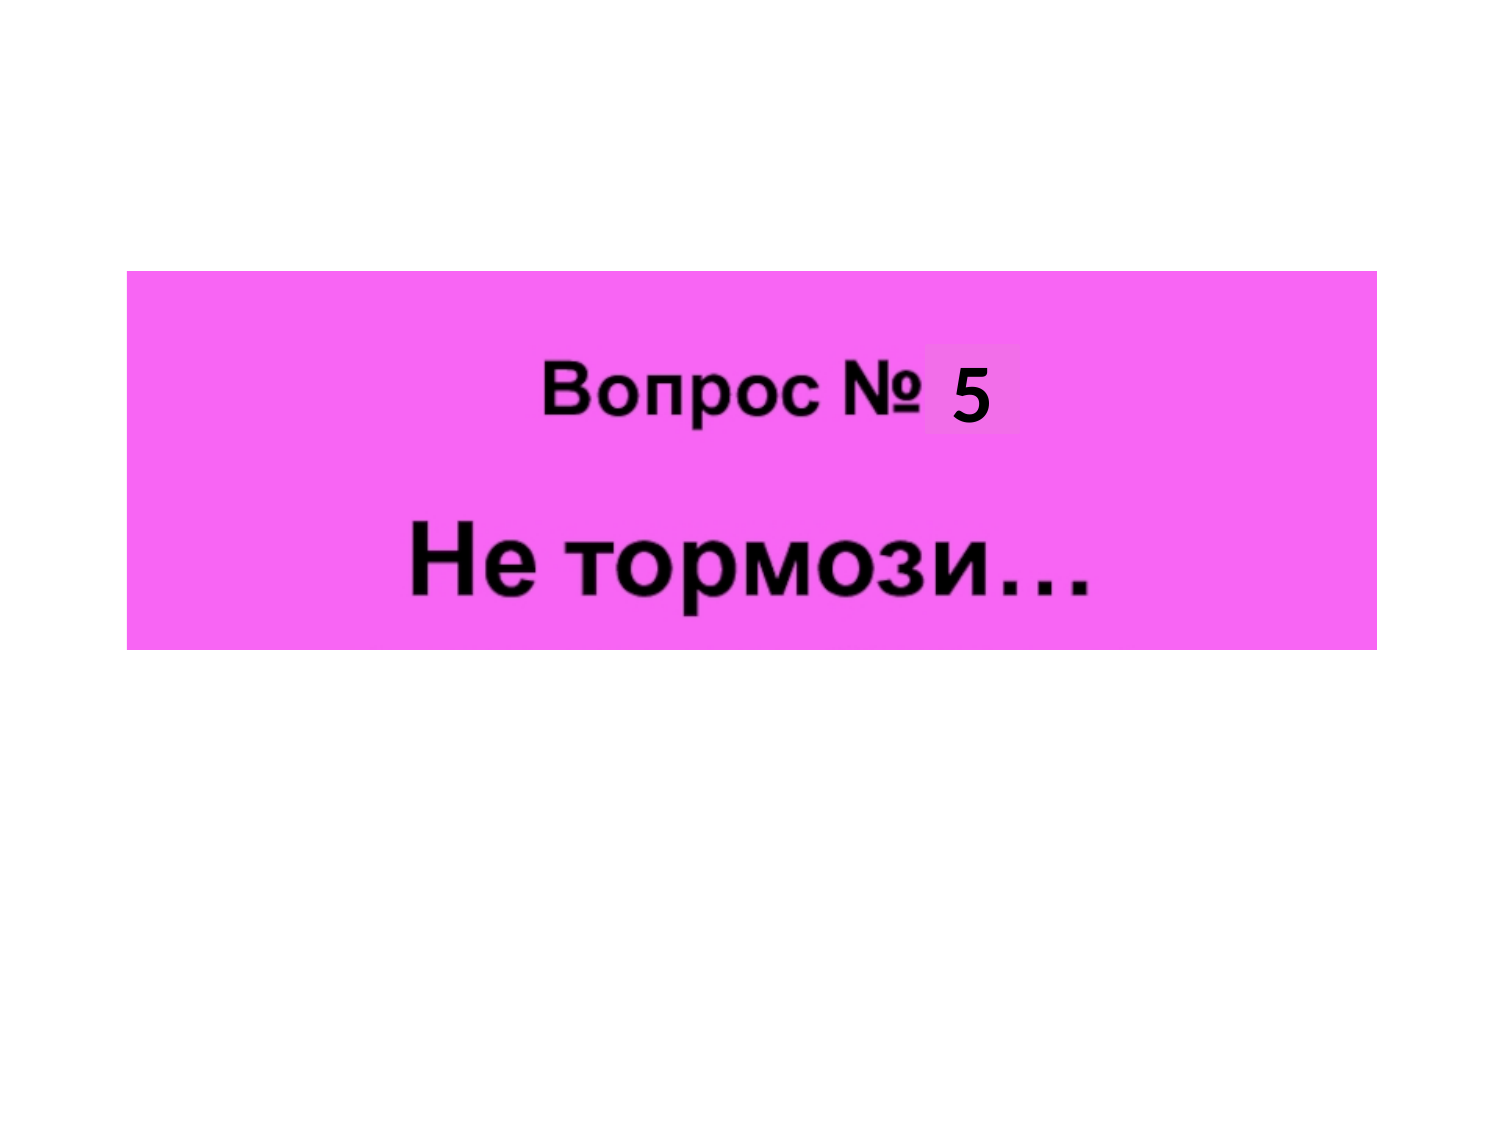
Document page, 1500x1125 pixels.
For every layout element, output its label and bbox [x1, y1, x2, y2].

picture [126, 271, 1378, 650]
